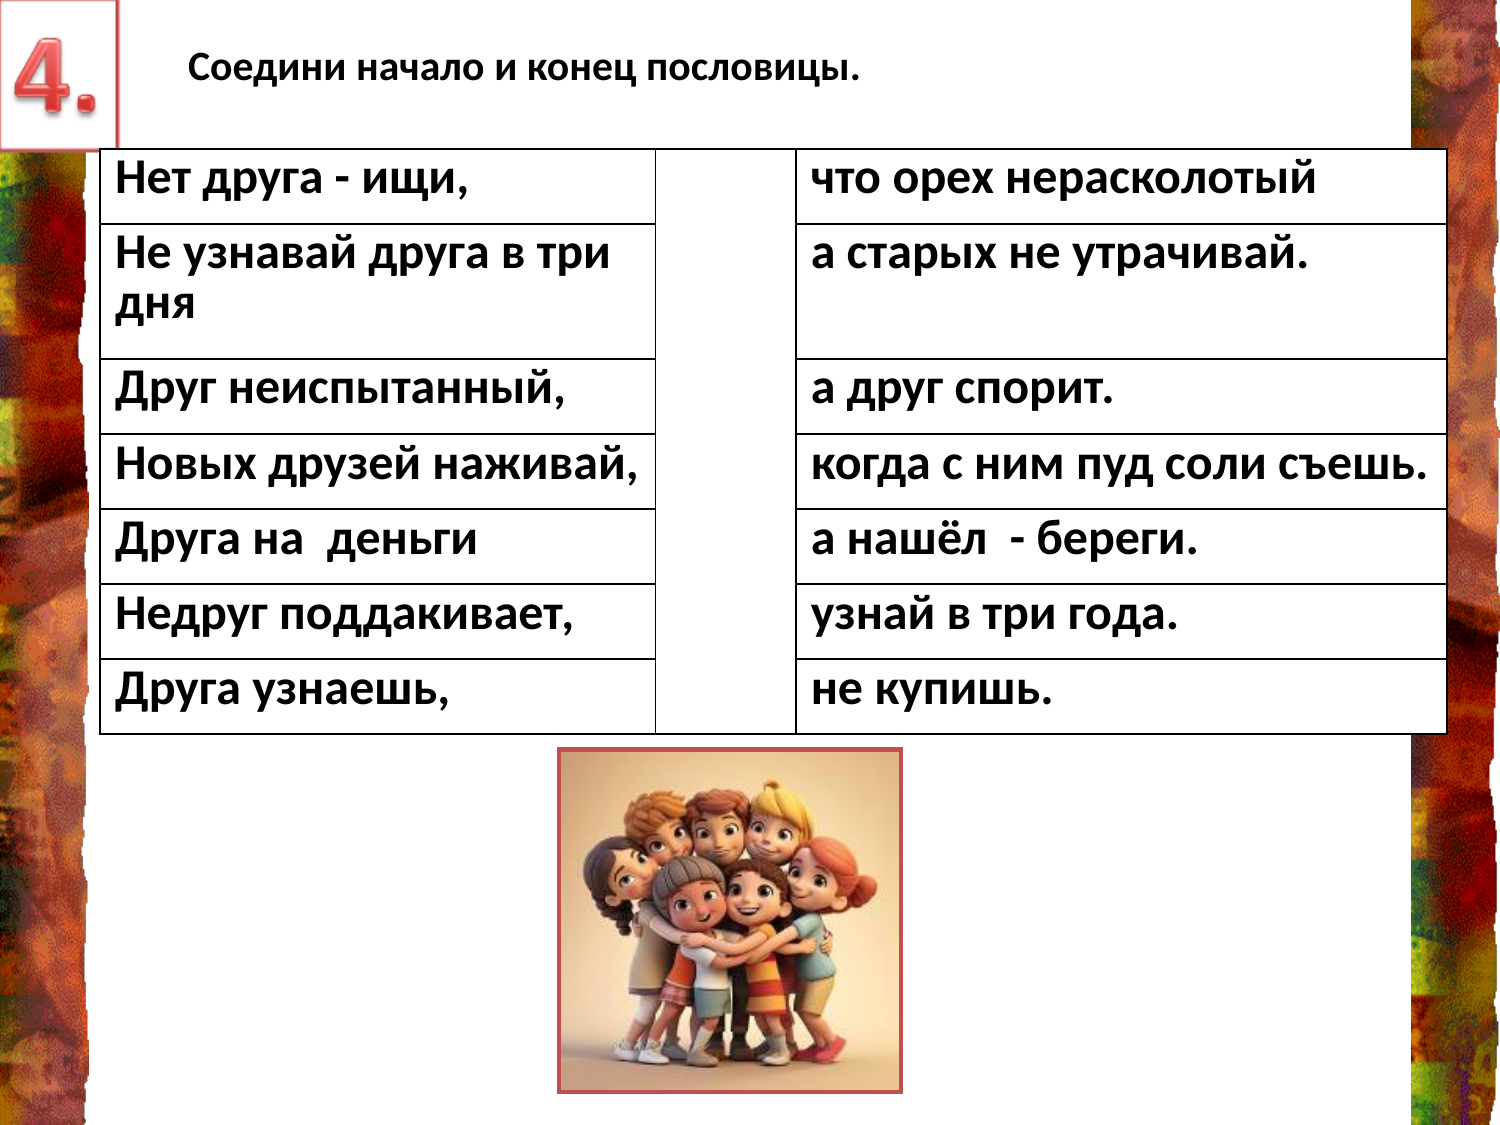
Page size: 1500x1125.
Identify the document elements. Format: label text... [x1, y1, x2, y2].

table_cell а старых не утрачивай. [797, 225, 1406, 358]
table_cell а нашёл - береги. [797, 510, 1406, 583]
table_cell Друг неиспытанный, [101, 360, 655, 433]
table_header что орех нерасколотый [797, 150, 1406, 223]
picture [0, 0, 180, 1125]
table_header Нет друга - ищи, [101, 150, 655, 223]
table_cell Друга узнаешь, [101, 660, 655, 733]
text_box Соедини начало и конец пословицы. [184, 31, 877, 96]
picture [560, 751, 900, 1090]
table_cell Недруг поддакивает, [101, 585, 655, 658]
table_cell а друг спорит. [797, 360, 1406, 433]
table_cell не купишь. [797, 660, 1406, 733]
table_cell Друга на деньги [101, 510, 655, 583]
table_cell Новых друзей наживай, [101, 435, 655, 508]
table_cell узнай в три года. [797, 585, 1406, 658]
table_header [656, 150, 795, 733]
picture [1411, 0, 1500, 1125]
table_cell когда с ним пуд соли съешь. [797, 435, 1406, 508]
table_cell Не узнавай друга в три дня [101, 225, 655, 358]
